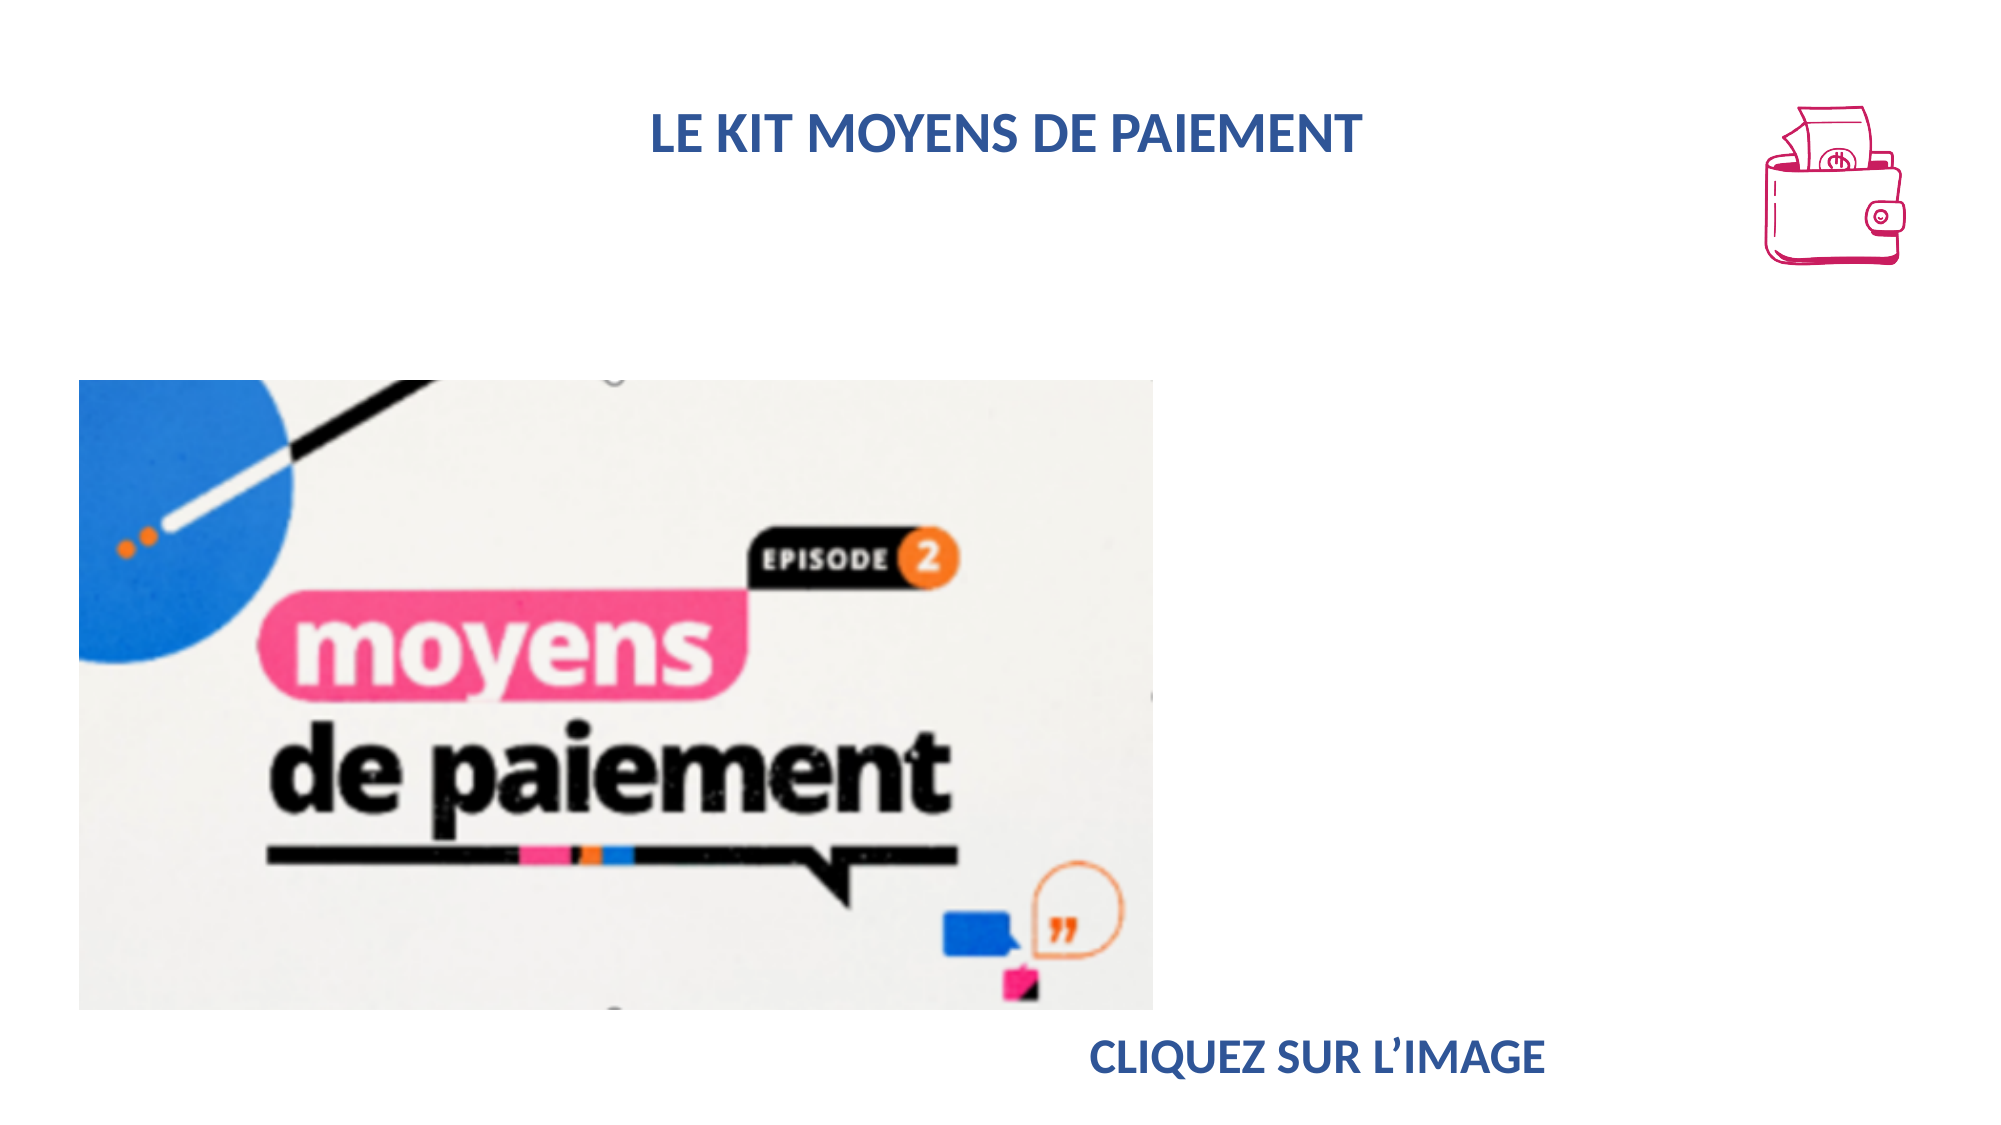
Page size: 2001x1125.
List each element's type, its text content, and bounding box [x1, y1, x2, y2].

subtitle CLIQUEZ SUR L’IMAGE [568, 1022, 2000, 1103]
picture [79, 380, 1153, 1010]
picture [1746, 96, 1924, 275]
text_box LE KIT MOYENS DE PAIEMENT [144, 0, 1870, 173]
